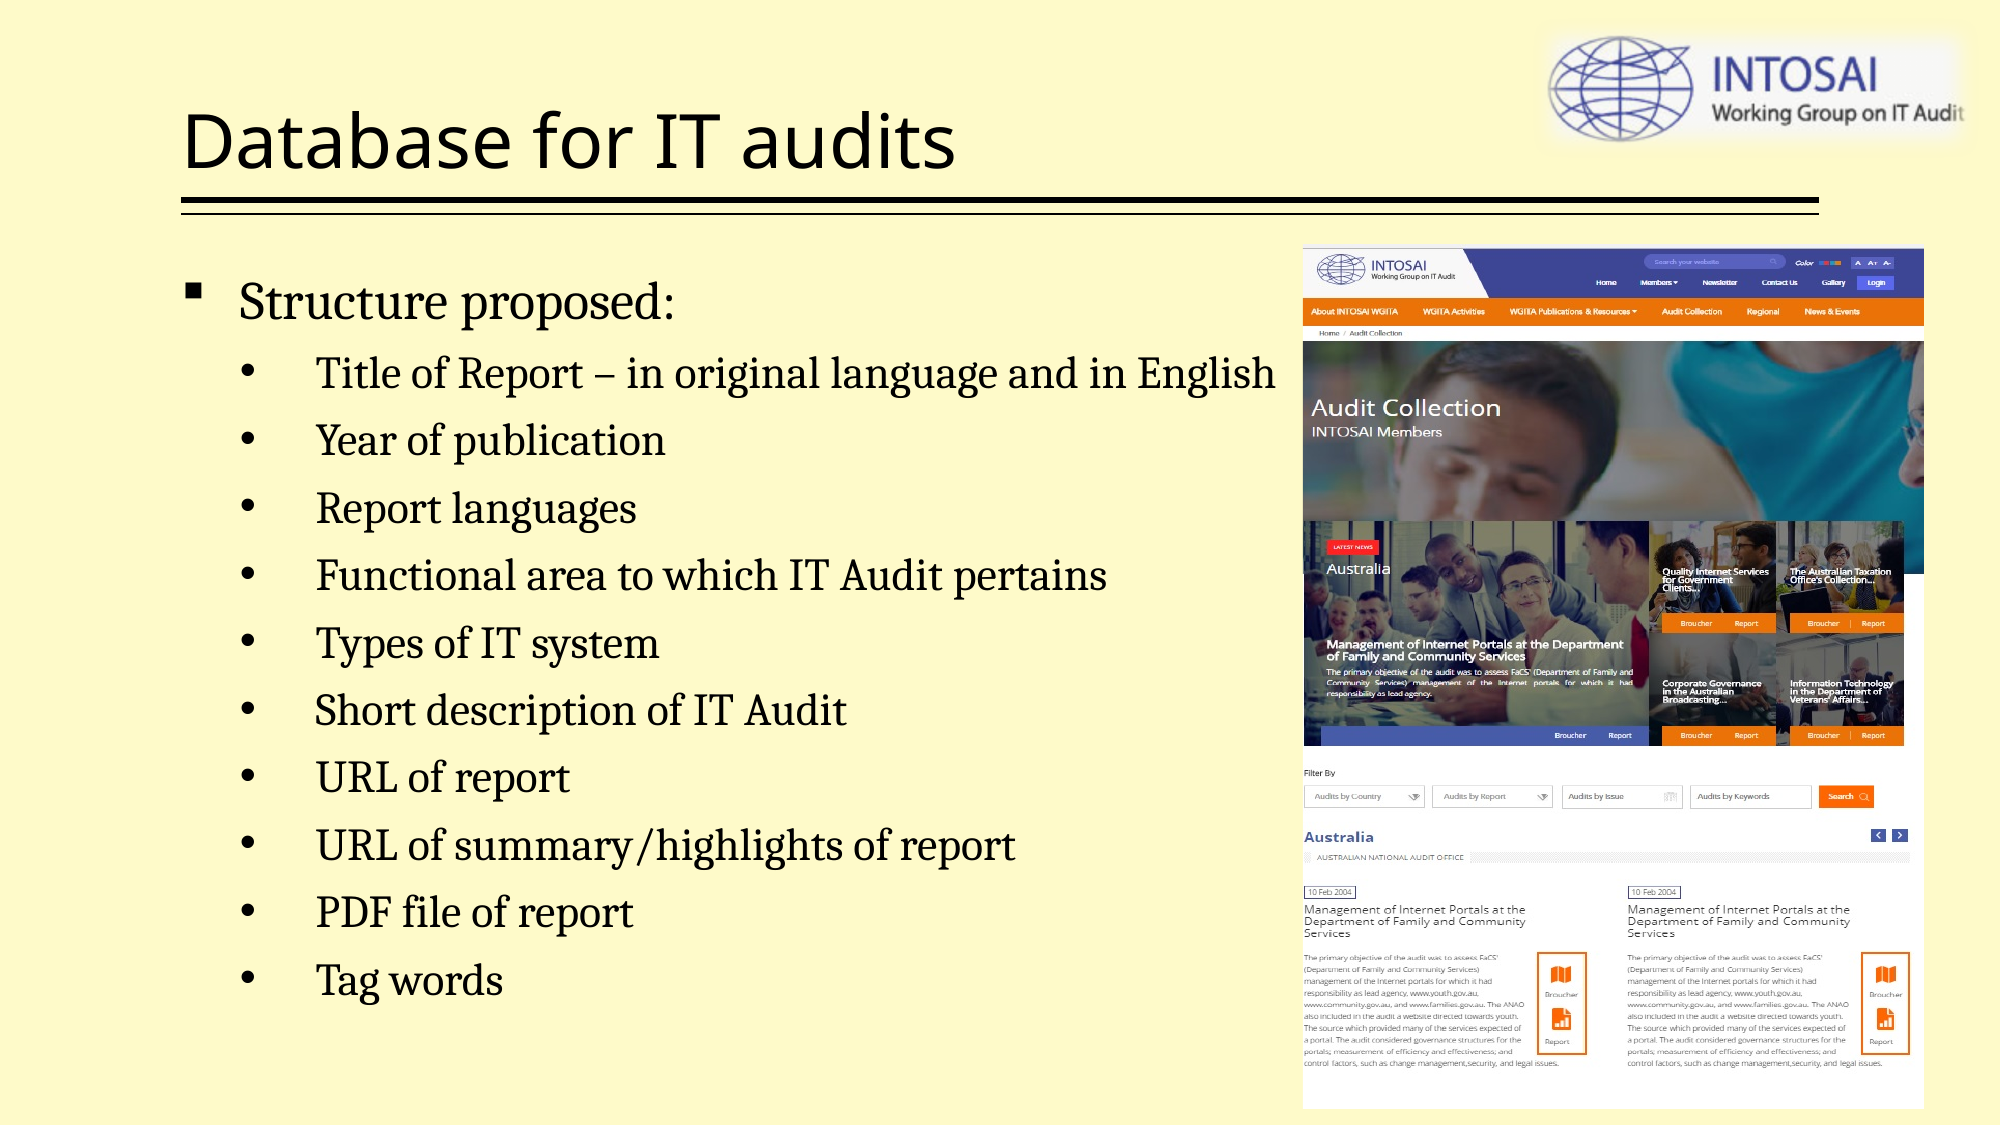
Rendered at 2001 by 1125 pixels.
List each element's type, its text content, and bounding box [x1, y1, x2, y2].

title Database for IT audits [181, 12, 1819, 193]
list Structure proposed: Title of Report – in original language and in English Year of publication Report languages Functional area to which IT Audit pertains Types of IT system Short description of IT Audit URL of report URL of summary/highlights of report PDF file of report Tag words [181, 244, 1287, 1064]
picture [1915, 545, 1924, 554]
picture [1302, 244, 1924, 1109]
picture [1819, 50, 1947, 126]
